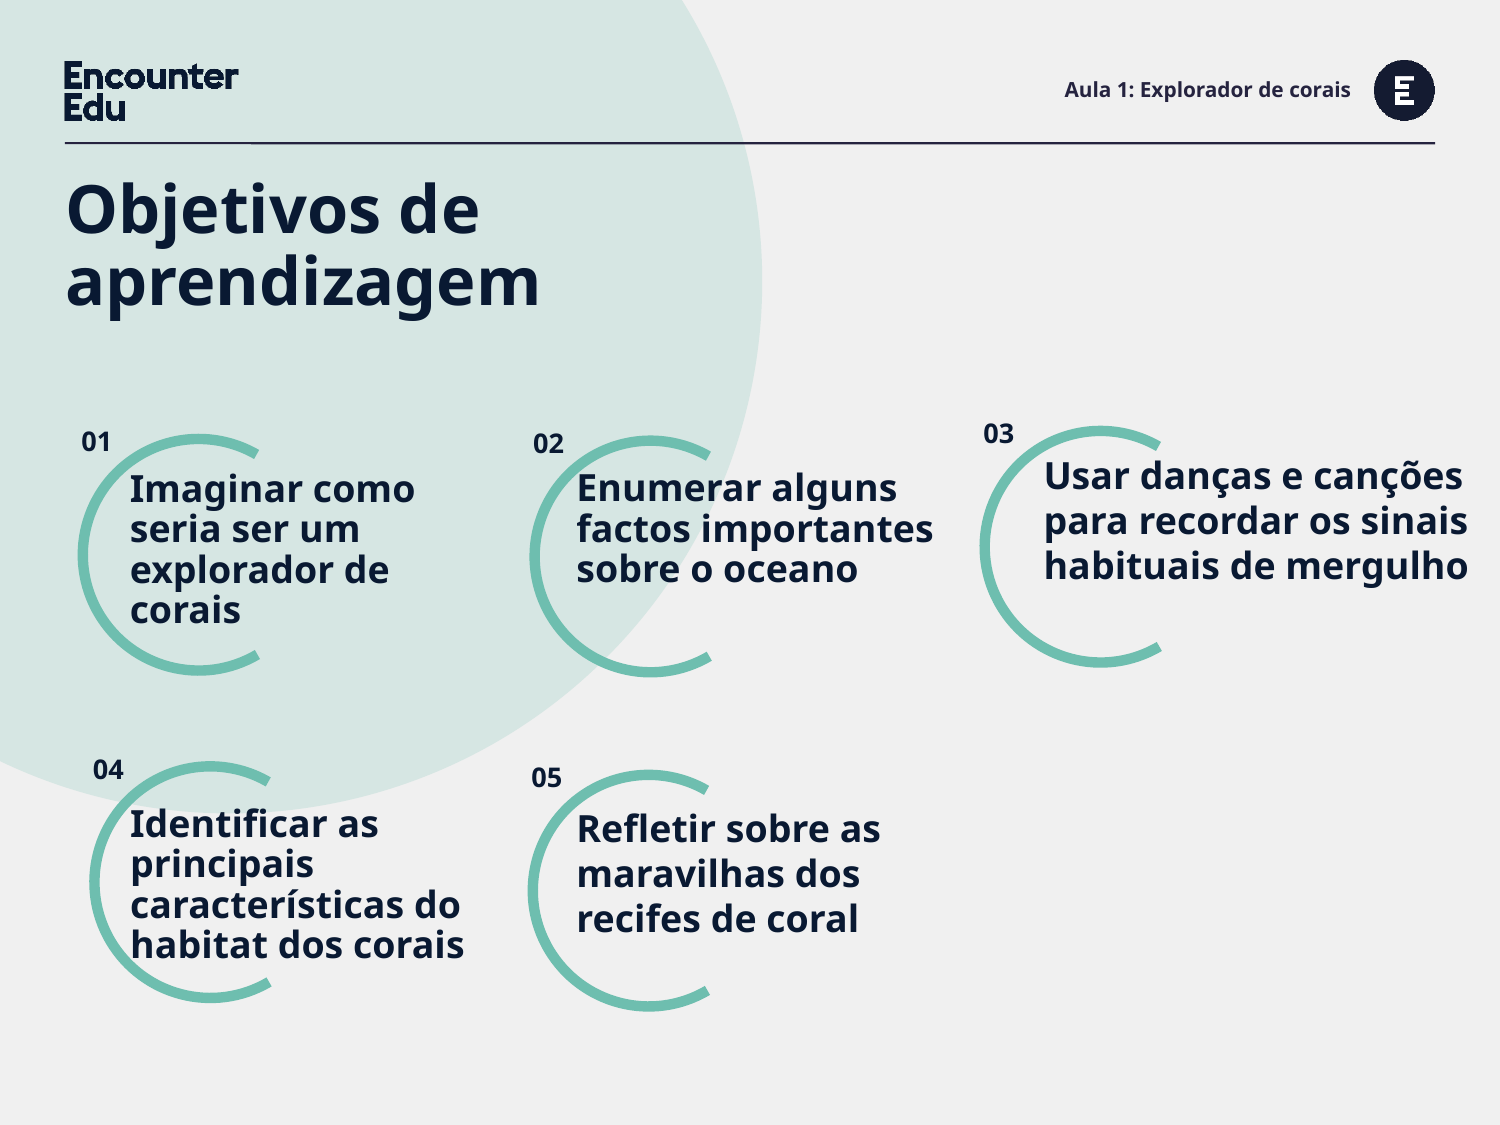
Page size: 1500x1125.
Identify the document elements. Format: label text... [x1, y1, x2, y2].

list Usar danças e canções para recordar os sinais habituais de mergulho [1035, 444, 1479, 618]
picture [60, 59, 243, 122]
title Aula 1: Explorador de corais [749, 67, 1359, 114]
list Objetivos de aprendizagem [56, 167, 593, 243]
list Identificar as principais características do habitat dos corais [122, 796, 498, 971]
picture [1372, 58, 1436, 122]
list Enumerar alguns factos importantes sobre o oceano [568, 461, 944, 636]
list Imaginar como seria ser um explorador de corais [121, 462, 497, 636]
list Refletir sobre as maravilhas dos recifes de coral [568, 796, 944, 971]
